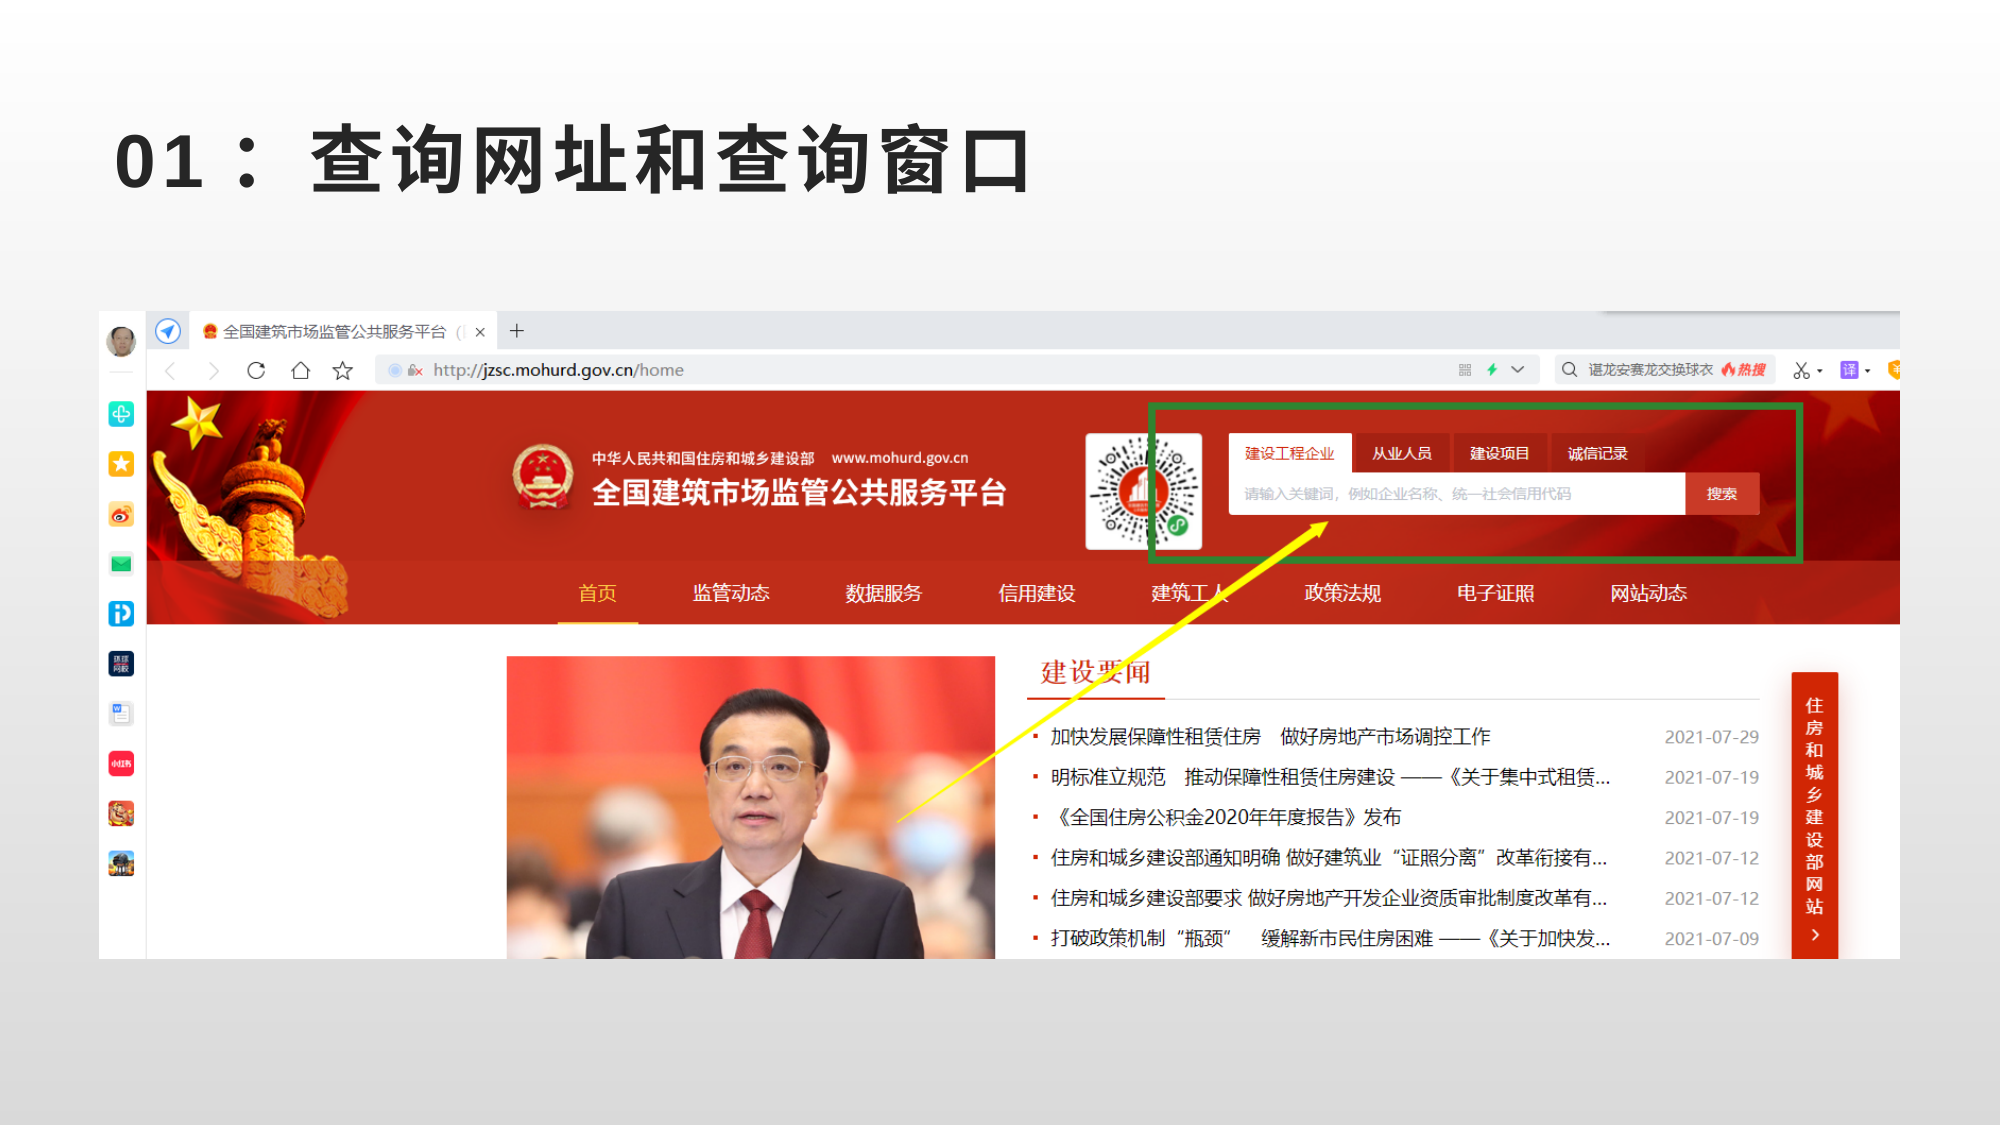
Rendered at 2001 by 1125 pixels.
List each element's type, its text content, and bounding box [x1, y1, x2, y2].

title 01：查询网址和查询窗口 [99, 99, 1900, 216]
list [99, 311, 1900, 959]
